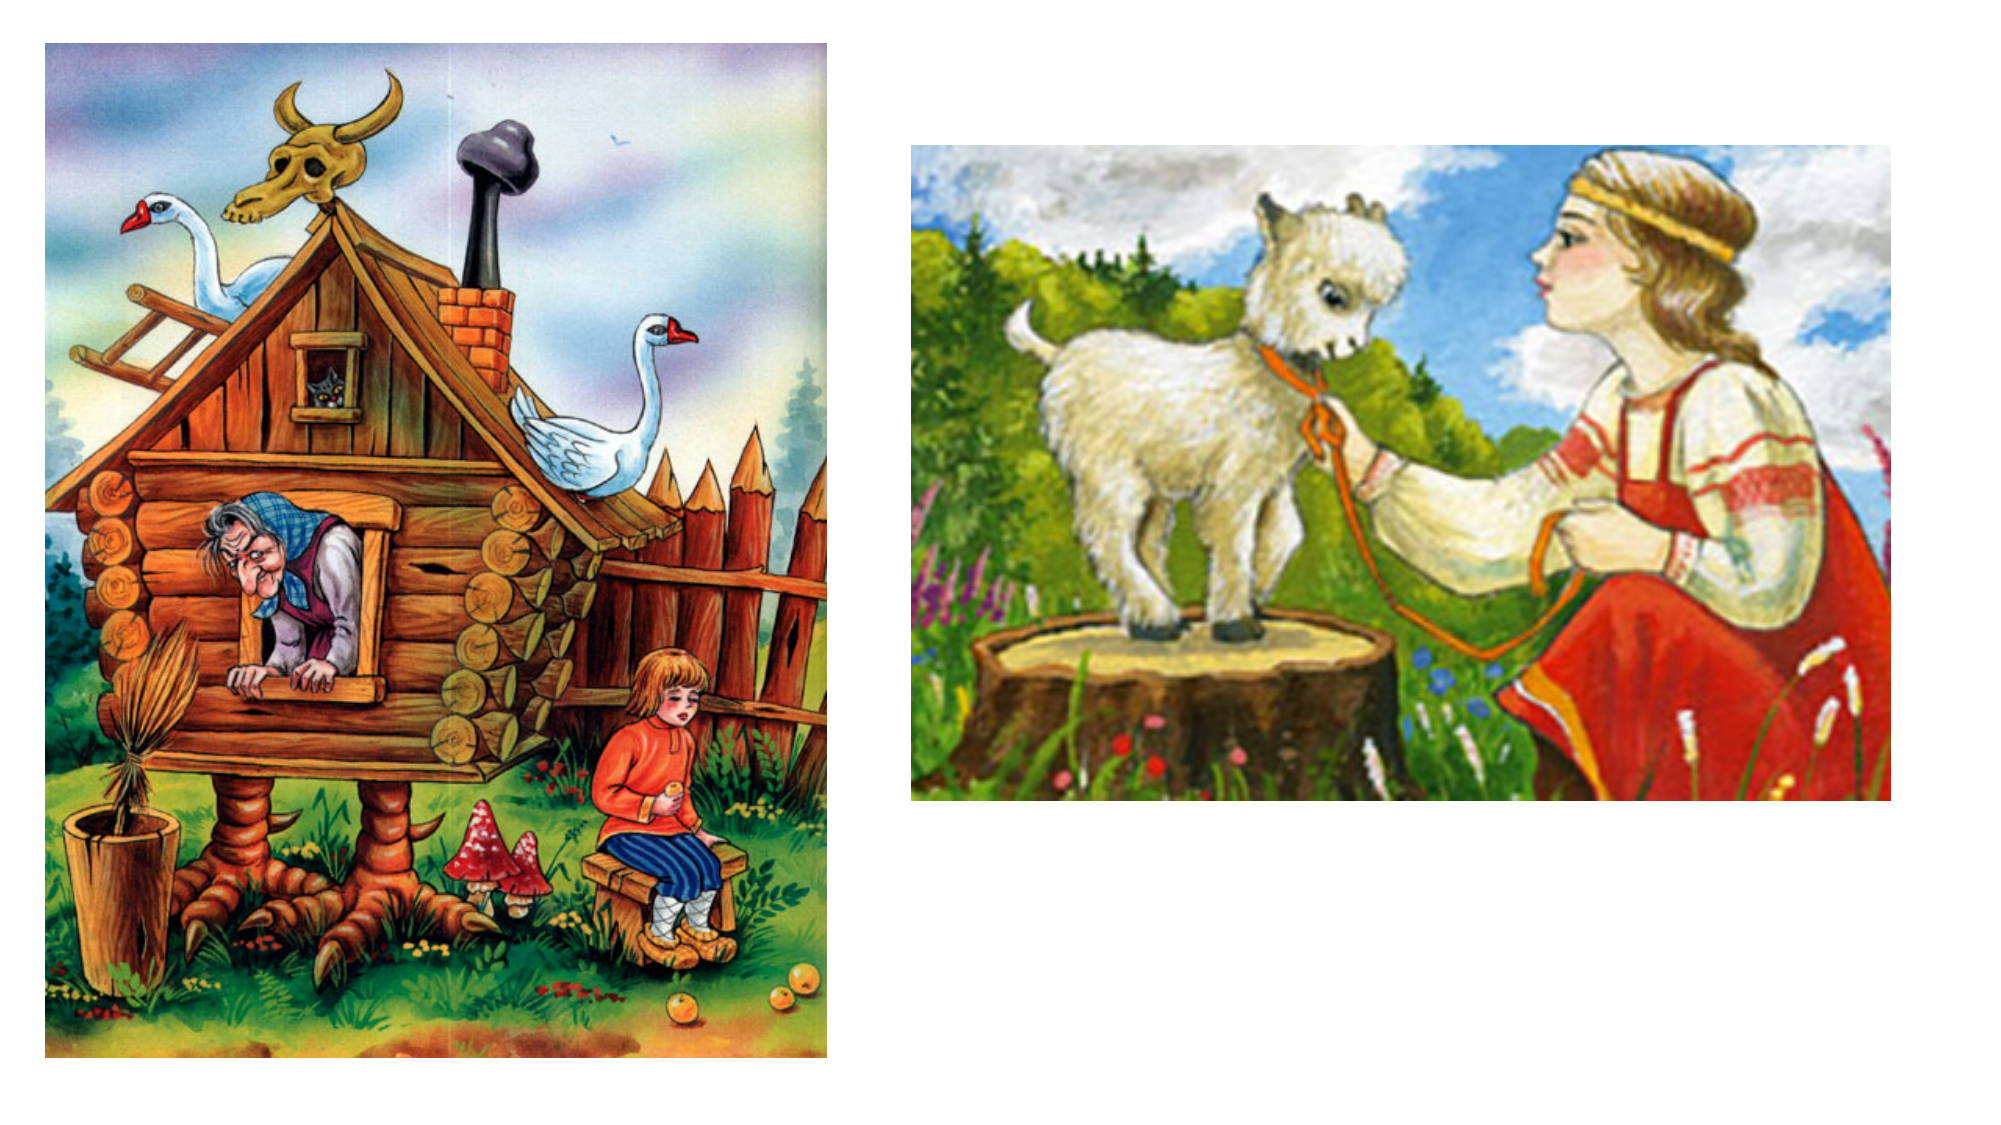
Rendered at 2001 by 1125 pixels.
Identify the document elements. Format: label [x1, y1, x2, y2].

picture [911, 145, 1891, 801]
picture [44, 43, 827, 1058]
